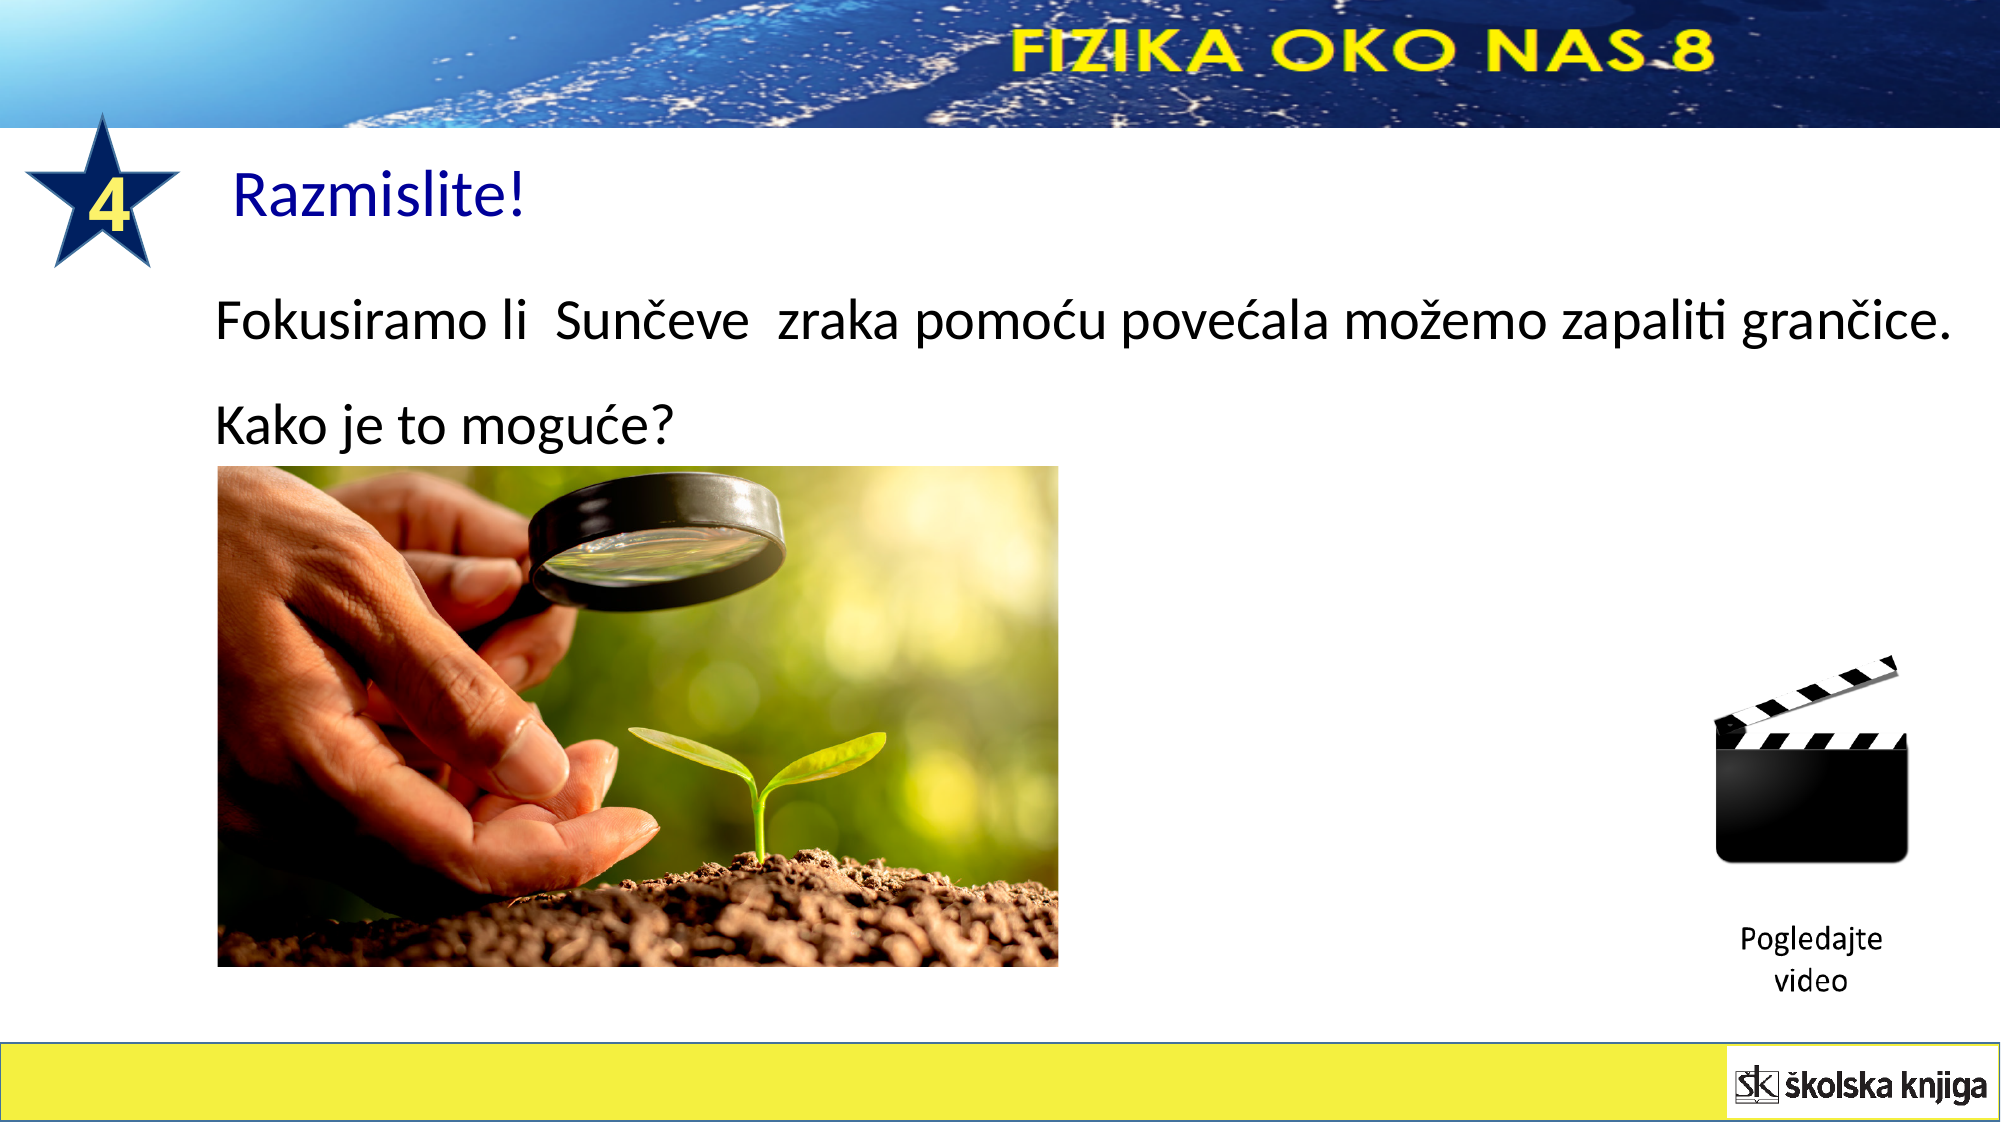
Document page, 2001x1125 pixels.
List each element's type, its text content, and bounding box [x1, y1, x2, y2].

text_box Fokusiramo li Sunčeve zraka pomoću povećala možemo zapaliti grančice. Kako je to moguće? [200, 239, 1978, 464]
picture [1712, 655, 1910, 865]
picture [0, 0, 2000, 128]
text_box 4 [24, 111, 181, 269]
picture [217, 466, 1059, 967]
picture [1727, 1046, 1998, 1118]
text_box Razmislite! [217, 142, 738, 238]
picture [1712, 904, 1910, 1022]
